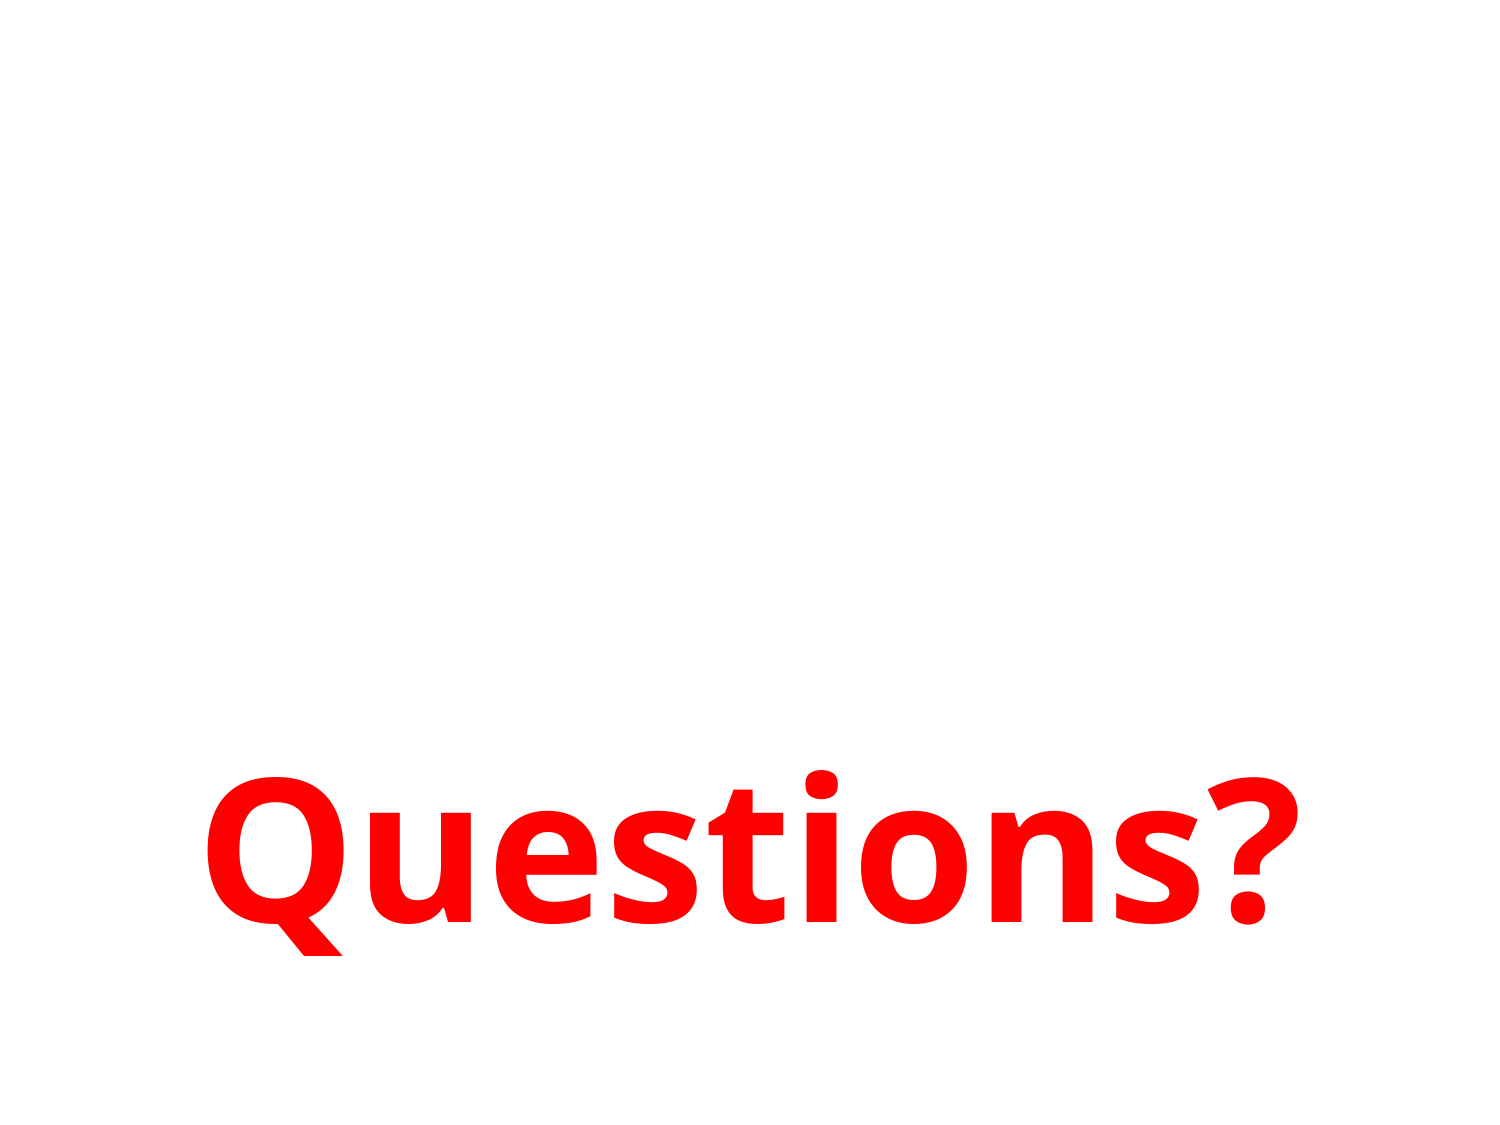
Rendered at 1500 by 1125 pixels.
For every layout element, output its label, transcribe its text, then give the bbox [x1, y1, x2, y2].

list Questions? [75, 262, 1425, 1005]
